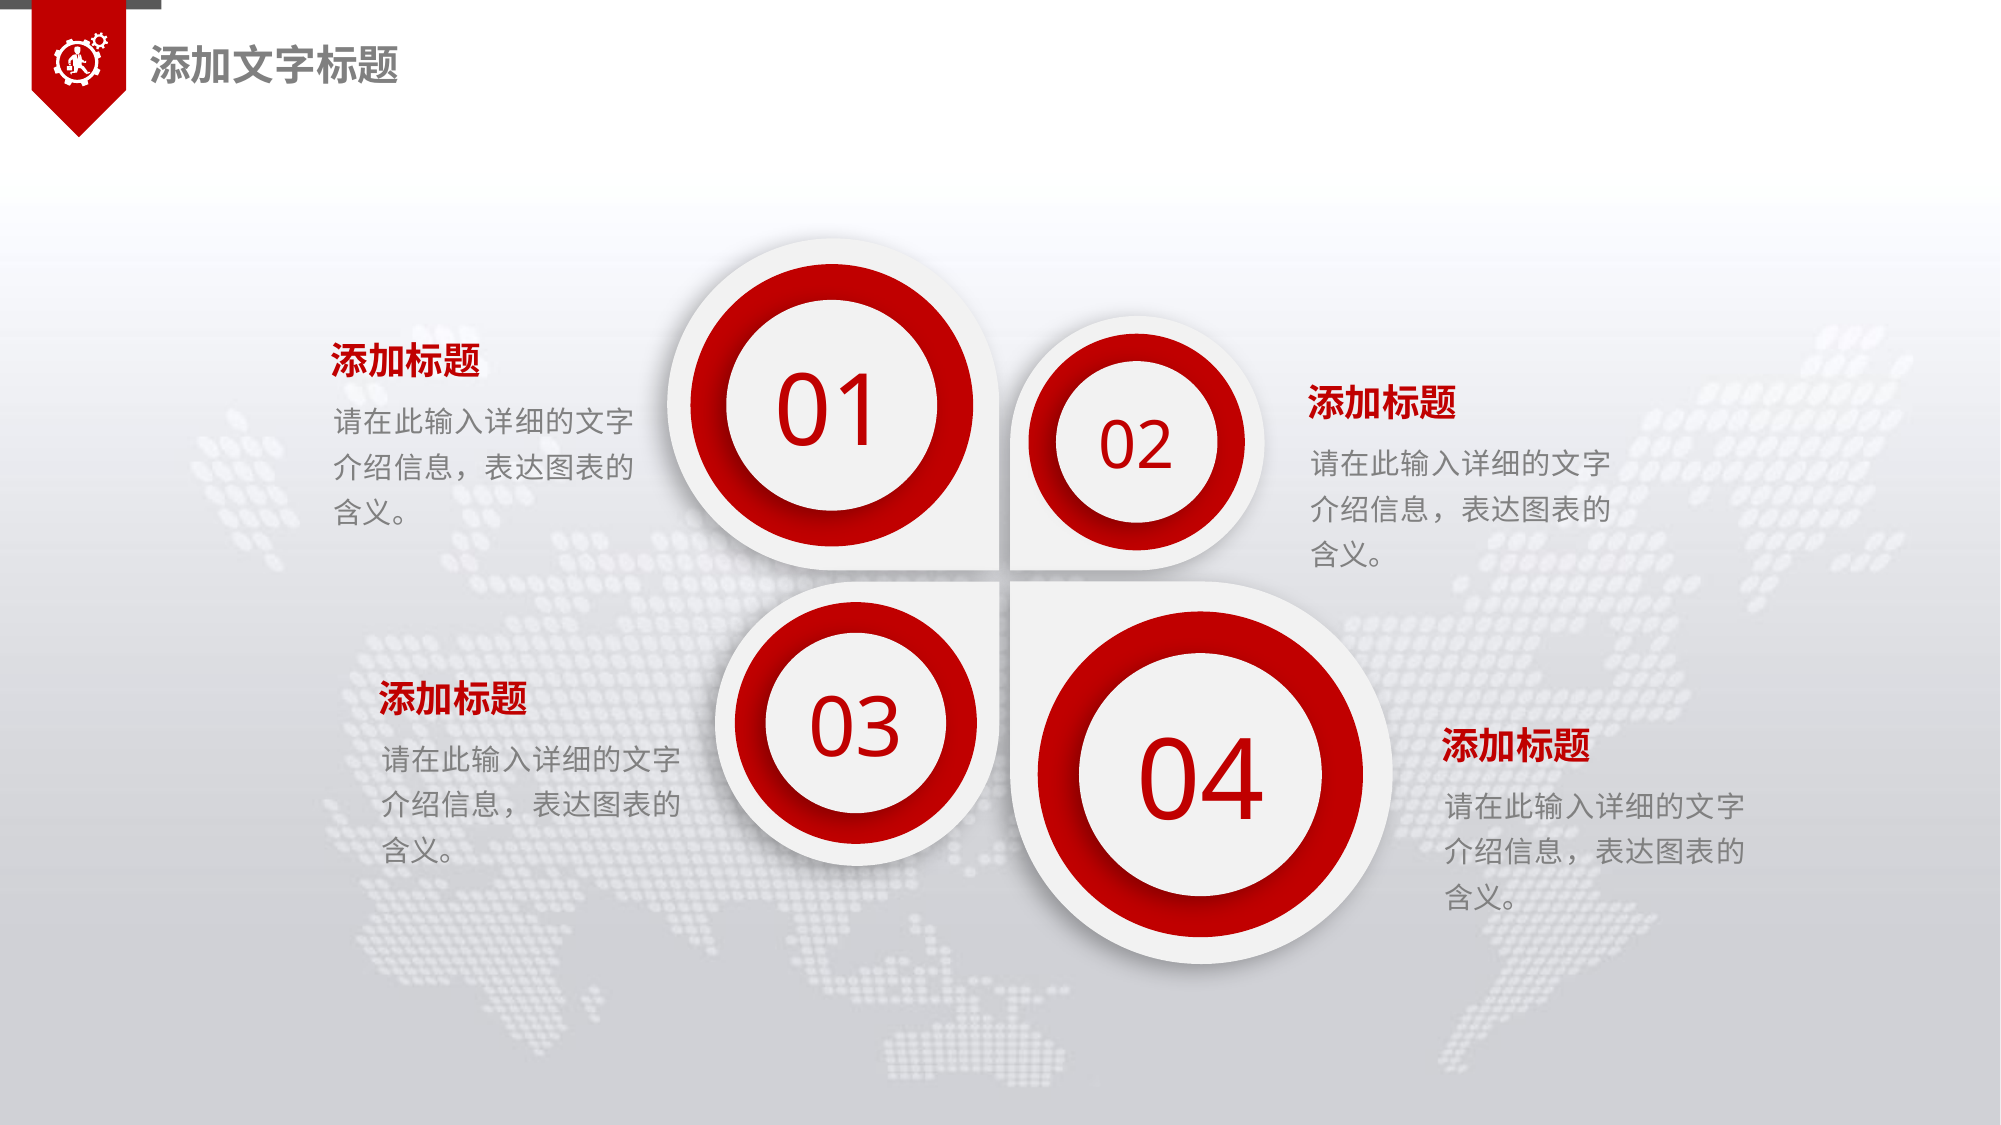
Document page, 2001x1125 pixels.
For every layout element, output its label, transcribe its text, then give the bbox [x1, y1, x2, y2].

text_box 添加标题 [316, 329, 496, 390]
text_box 请在此输入详细的文字介绍信息，表达图表的含义。 [1429, 770, 1761, 922]
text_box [1009, 315, 1265, 571]
picture [0, 0, 2001, 1125]
text_box 请在此输入详细的文字介绍信息，表达图表的含义。 [366, 723, 698, 875]
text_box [714, 581, 1000, 867]
text_box [0, 0, 29, 12]
text_box 请在此输入详细的文字介绍信息，表达图表的含义。 [318, 385, 650, 537]
text_box 添加标题 [363, 667, 544, 727]
text_box 添加标题 [1292, 371, 1473, 432]
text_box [31, 0, 127, 138]
text_box [129, 0, 164, 12]
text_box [1009, 581, 1393, 965]
text_box 添加文字标题 [137, 33, 457, 95]
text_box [666, 238, 1000, 571]
text_box 添加标题 [1426, 714, 1607, 775]
text_box 请在此输入详细的文字介绍信息，表达图表的含义。 [1295, 427, 1627, 579]
